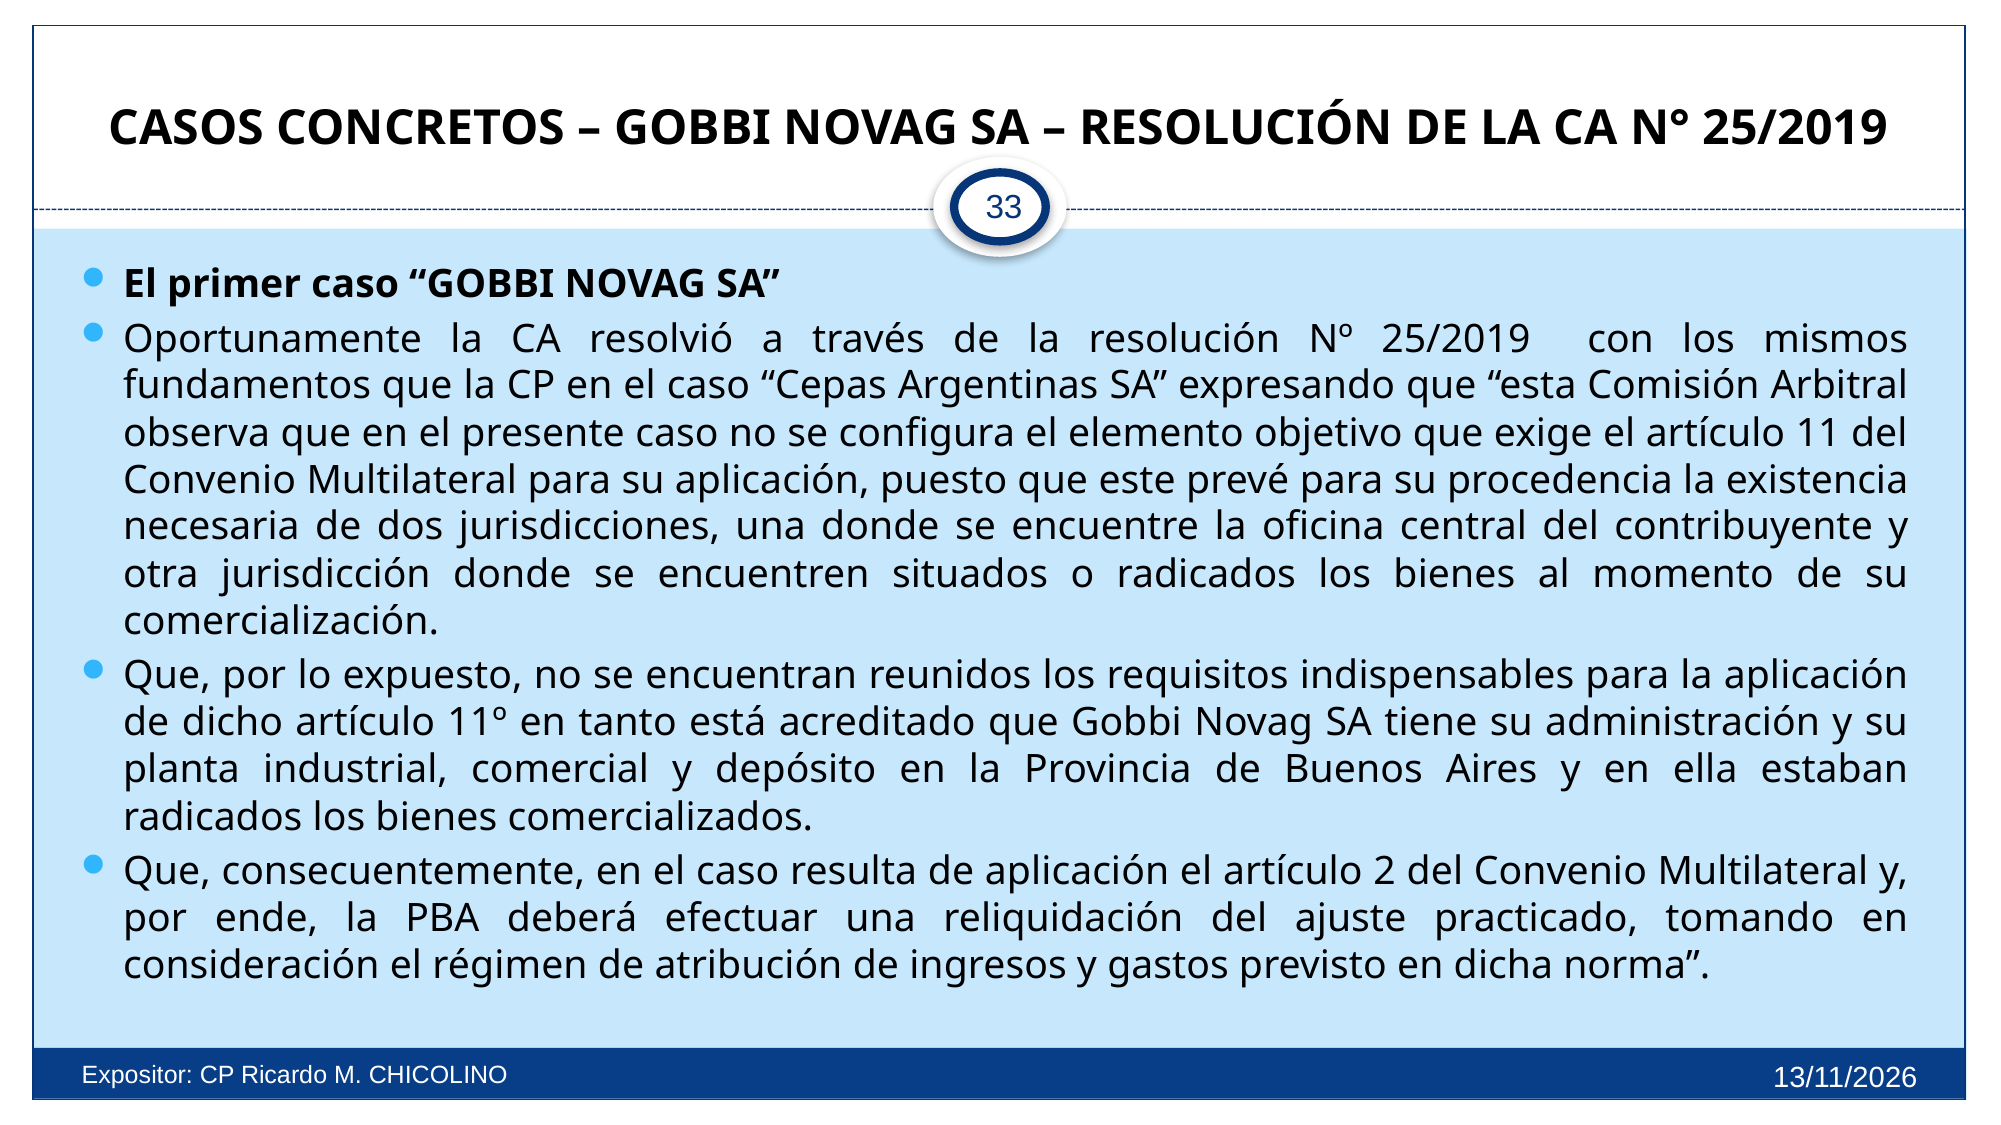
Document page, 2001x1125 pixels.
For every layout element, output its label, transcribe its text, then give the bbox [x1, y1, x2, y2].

title CASOS CONCRETOS – GOBBI NOVAG SA – RESOLUCIÓN DE LA CA N° 25/2019 [65, 37, 1933, 162]
list El primer caso “GOBBI NOVAG SA” Oportunamente la CA resolvió a través de la resolución Nº 25/2019 con los mismos fundamentos que la CP en el caso “Cepas Argentinas SA” expresando que “esta Comisión Arbitral observa que en el presente caso no se configura el elemento objetivo que exige el artículo 11 del Convenio Multilateral para su aplicación, puesto que este prevé para su procedencia la existencia necesaria de dos jurisdicciones, una donde se encuentre la oficina central del contribuyente y otra jurisdicción donde se encuentren situados o radicados los bienes al momento de su comercialización. Que, por lo expuesto, no se encuentran reunidos los requisitos indispensables para la aplicación de dicho artículo 11º en tanto está acreditado que Gobbi Novag SA tiene su administración y su planta industrial, comercial y depósito en la Provincia de Buenos Aires y en ella estaban radicados los bienes comercializados. Que, consecuentemente, en el caso resulta de aplicación el artículo 2 del Convenio Multilateral y, por ende, la PBA deberá efectuar una reliquidación del ajuste practicado, tomando en consideración el régimen de atribución de ingresos y gastos previsto en dicha norma”. [66, 250, 1926, 1001]
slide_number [1266, 1050, 1933, 1111]
footer Expositor: CP Ricardo M. CHICOLINO [66, 1051, 850, 1112]
slide_number 33 [954, 168, 1055, 241]
